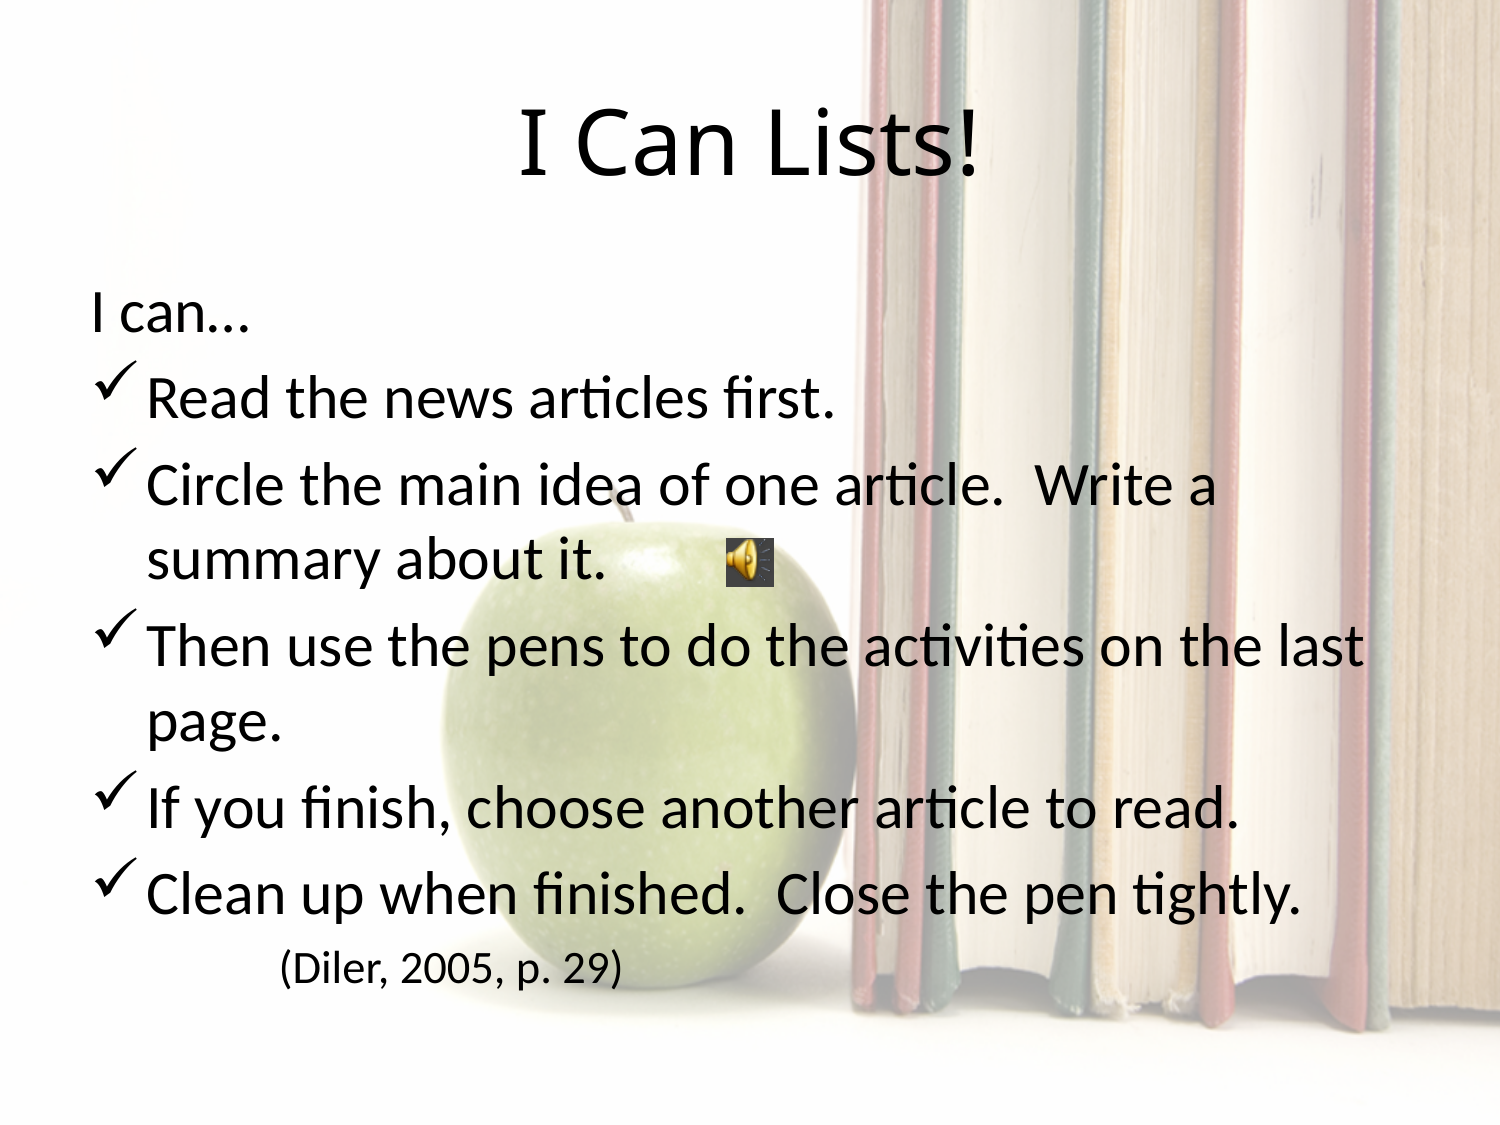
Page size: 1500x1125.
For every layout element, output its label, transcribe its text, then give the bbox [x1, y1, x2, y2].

title I Can Lists! [74, 44, 1426, 233]
picture [724, 537, 776, 588]
list I can… Read the news articles first. Circle the main idea of one article. Write a summary about it. Then use the pens to do the activities on the last page. If you finish, choose another article to read. Clean up when finished. Close the pen tightly. (Diler, 2005, p. 29) [74, 262, 1426, 1006]
